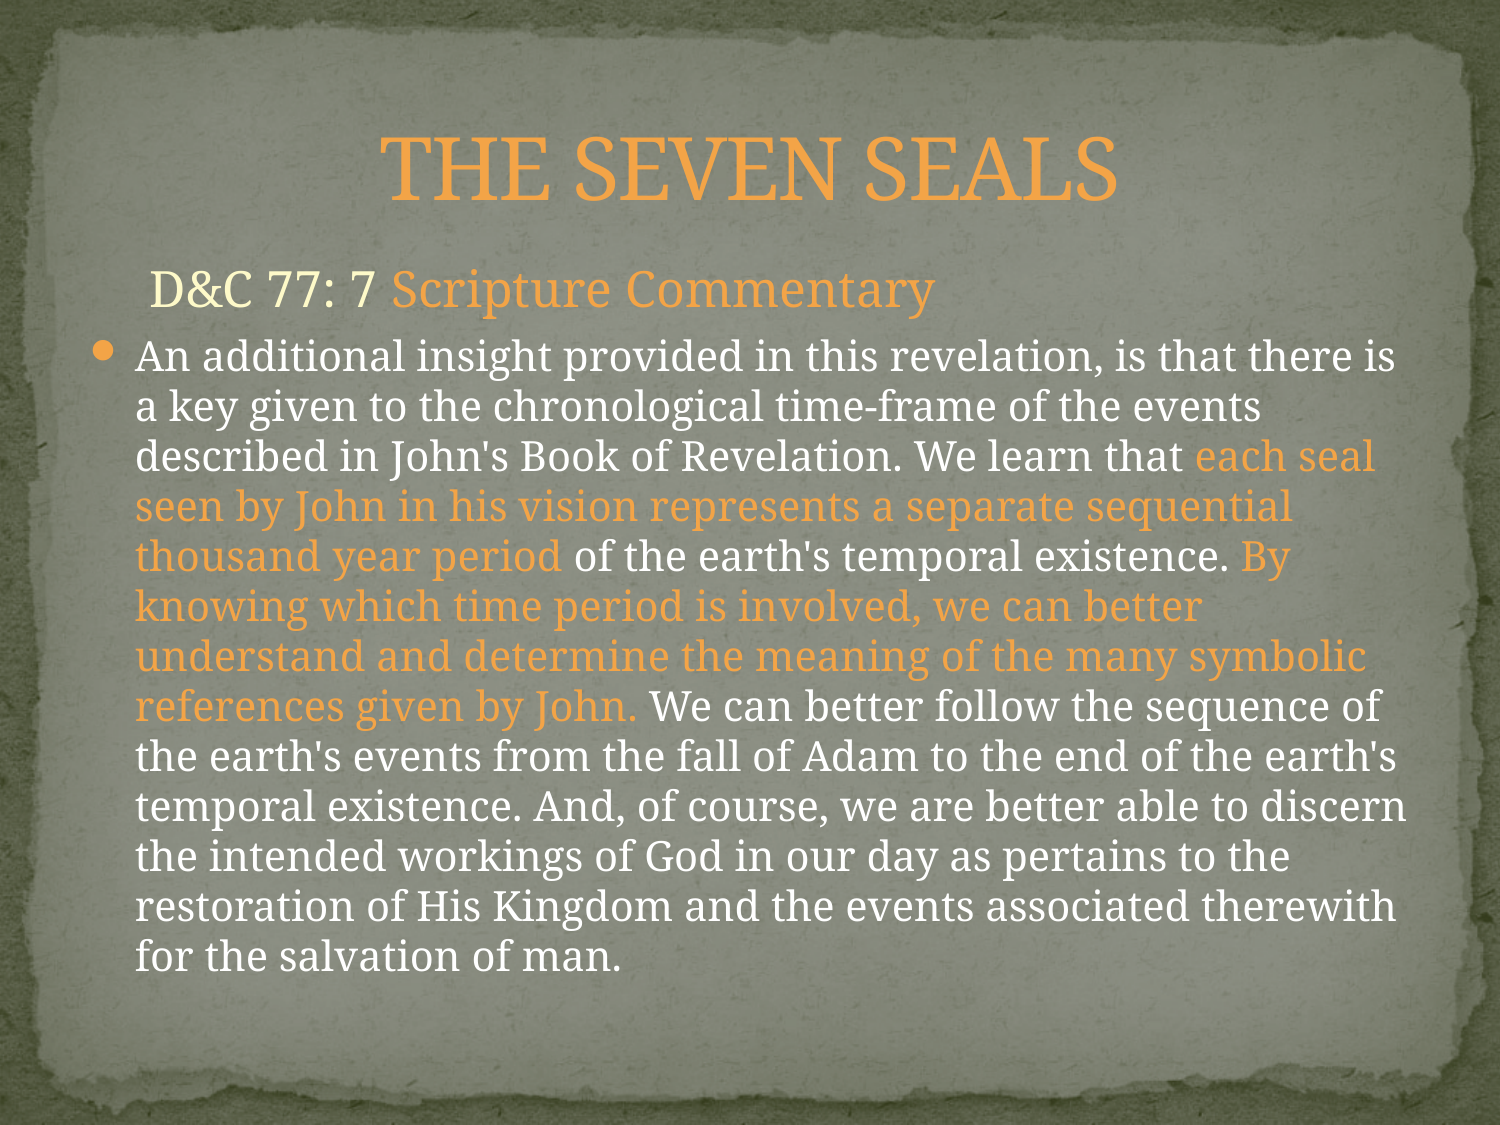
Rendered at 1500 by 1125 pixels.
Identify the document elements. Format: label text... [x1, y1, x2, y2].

title THE SEVEN SEALS [74, 24, 1425, 225]
list D&C 77: 7 Scripture Commentary An additional insight provided in this revelation, is that there is a key given to the chronological time‑frame of the events described in John's Book of Revelation. We learn that each seal seen by John in his vision represents a separate sequential thousand year period of the earth's temporal existence. By knowing which time period is involved, we can better understand and determine the meaning of the many symbolic references given by John. We can better follow the sequence of the earth's events from the fall of Adam to the end of the earth's temporal existence. And, of course, we are better able to discern the intended workings of God in our day as pertains to the restoration of His Kingdom and the events associated therewith for the salvation of man. [75, 249, 1425, 1000]
